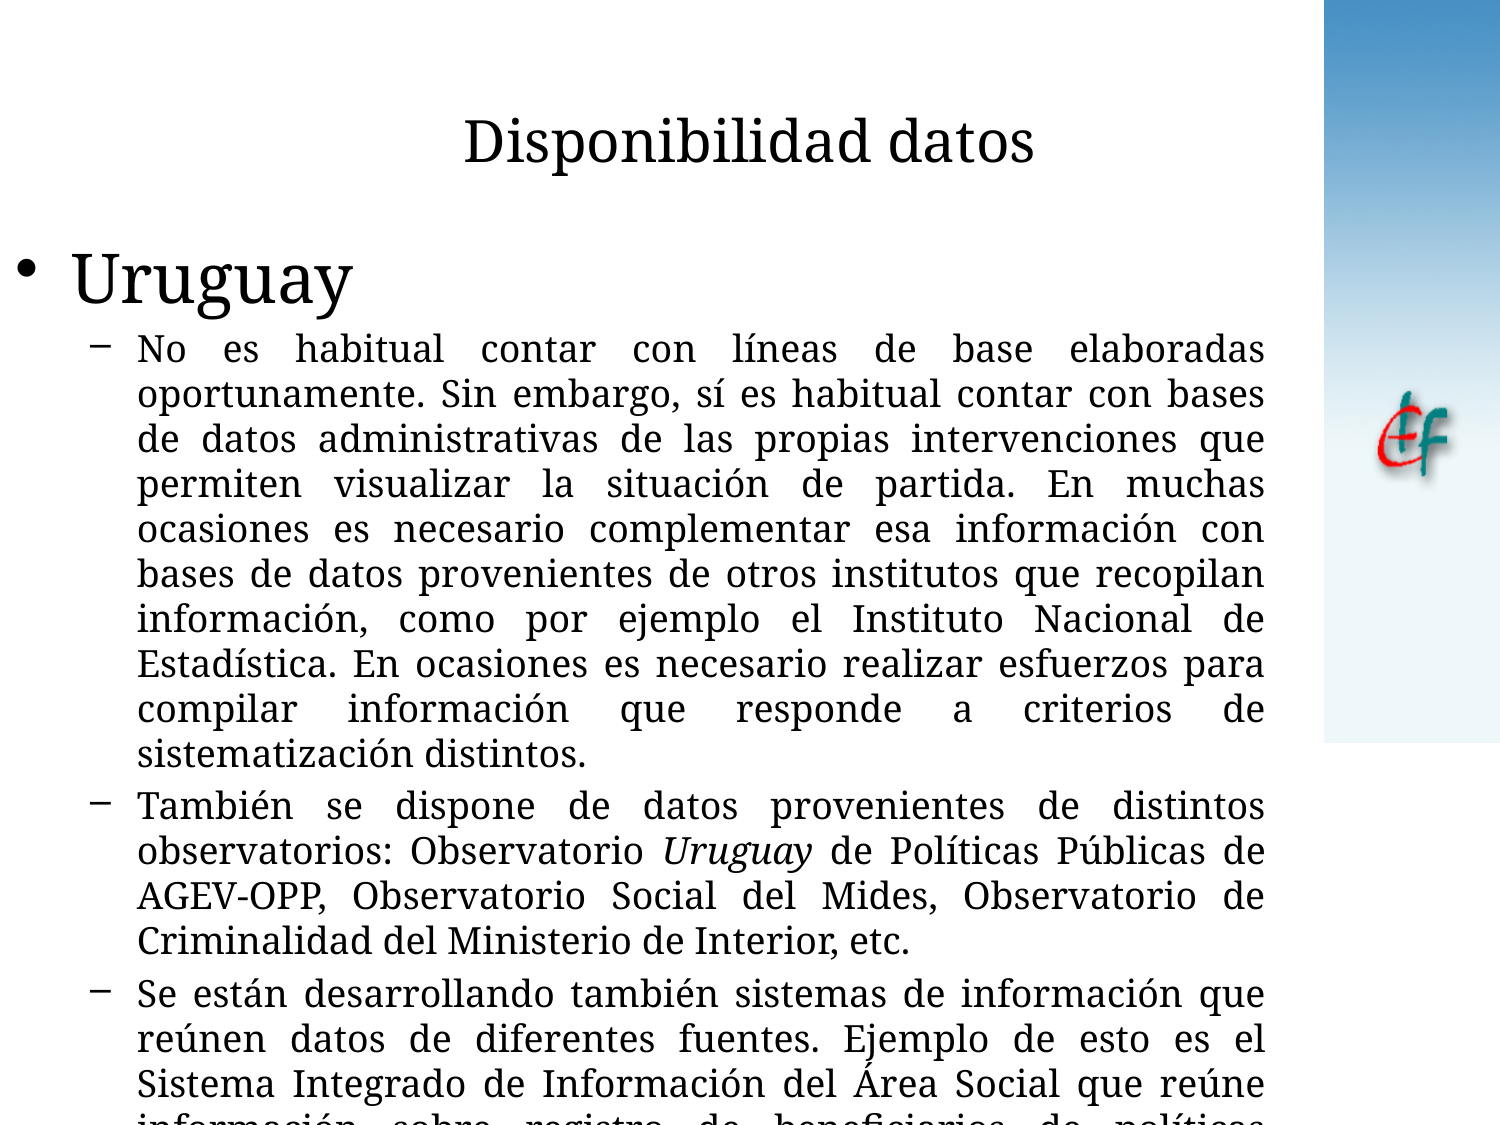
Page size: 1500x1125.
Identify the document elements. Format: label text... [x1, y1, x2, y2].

list Uruguay No es habitual contar con líneas de base elaboradas oportunamente. Sin embargo, sí es habitual contar con bases de datos administrativas de las propias intervenciones que permiten visualizar la situación de partida. En muchas ocasiones es necesario complementar esa información con bases de datos provenientes de otros institutos que recopilan información, como por ejemplo el Instituto Nacional de Estadística. En ocasiones es necesario realizar esfuerzos para compilar información que responde a criterios de sistematización distintos. También se dispone de datos provenientes de distintos observatorios: Observatorio Uruguay de Políticas Públicas de AGEV-OPP, Observatorio Social del Mides, Observatorio de Criminalidad del Ministerio de Interior, etc. Se están desarrollando también sistemas de información que reúnen datos de diferentes fuentes. Ejemplo de esto es el Sistema Integrado de Información del Área Social que reúne información sobre registro de beneficiarios de políticas sociales y el IDE (Infraestructura de Datos Espaciales de Uruguay), y la Sociedad de la Información y del Conocimiento (AGESIC). [0, 210, 1282, 1102]
title Disponibilidad datos [74, 44, 1318, 233]
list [1323, 0, 1500, 743]
